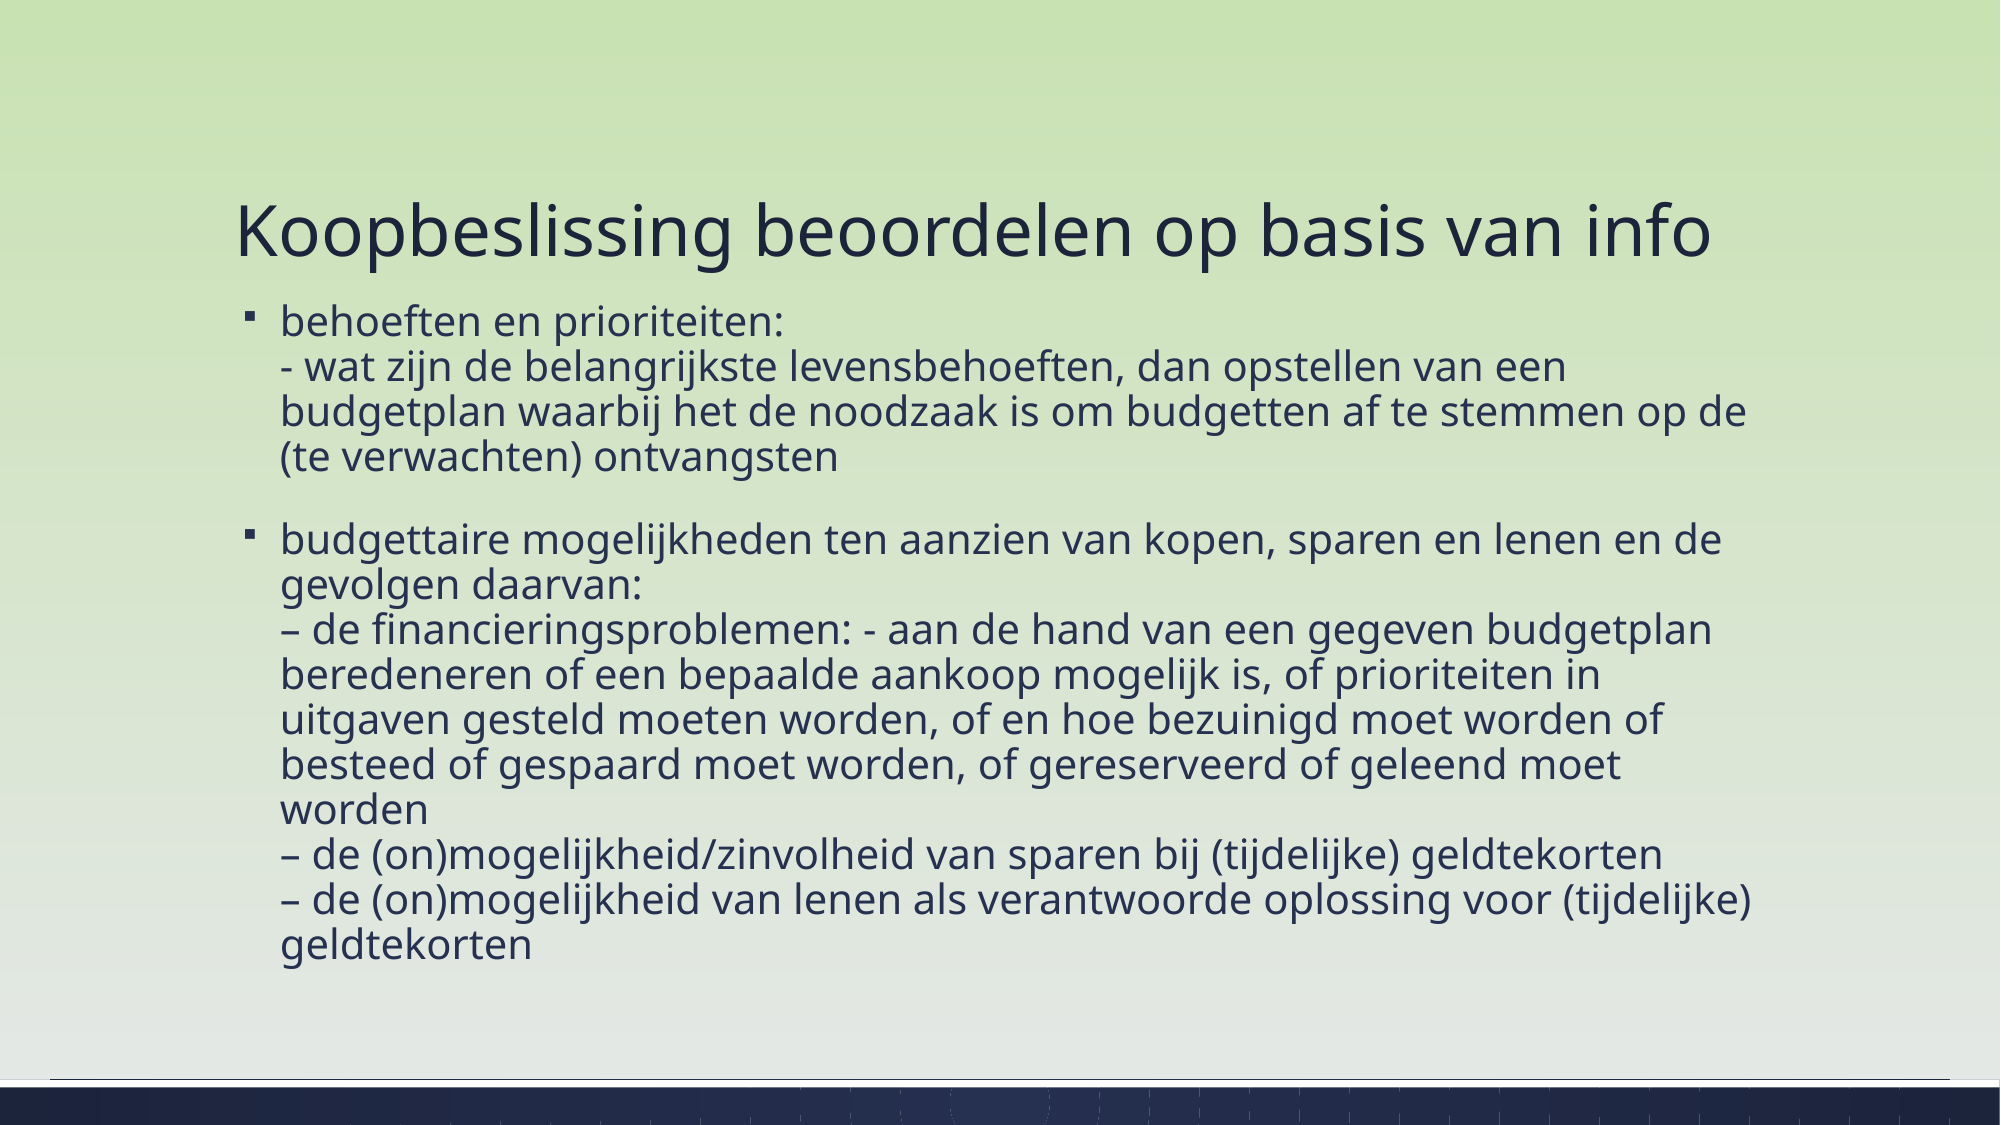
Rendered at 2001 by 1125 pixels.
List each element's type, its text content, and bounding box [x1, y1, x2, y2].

list behoeften en prioriteiten: - wat zijn de belangrijkste levensbehoeften, dan opstellen van een budgetplan waarbij het de noodzaak is om budgetten af te stemmen op de (te verwachten) ontvangsten budgettaire mogelijkheden ten aanzien van kopen, sparen en lenen en de gevolgen daarvan: – de financieringsproblemen: - aan de hand van een gegeven budgetplan beredeneren of een bepaalde aankoop mogelijk is, of prioriteiten in uitgaven gesteld moeten worden, of en hoe bezuinigd moet worden of besteed of gespaard moet worden, of gereserveerd of geleend moet worden – de (on)mogelijkheid/zinvolheid van sparen bij (tijdelijke) geldtekorten – de (on)mogelijkheid van lenen als verantwoorde oplossing voor (tijdelijke) geldtekorten [219, 292, 1780, 1025]
title Koopbeslissing beoordelen op basis van info [219, 76, 1780, 279]
